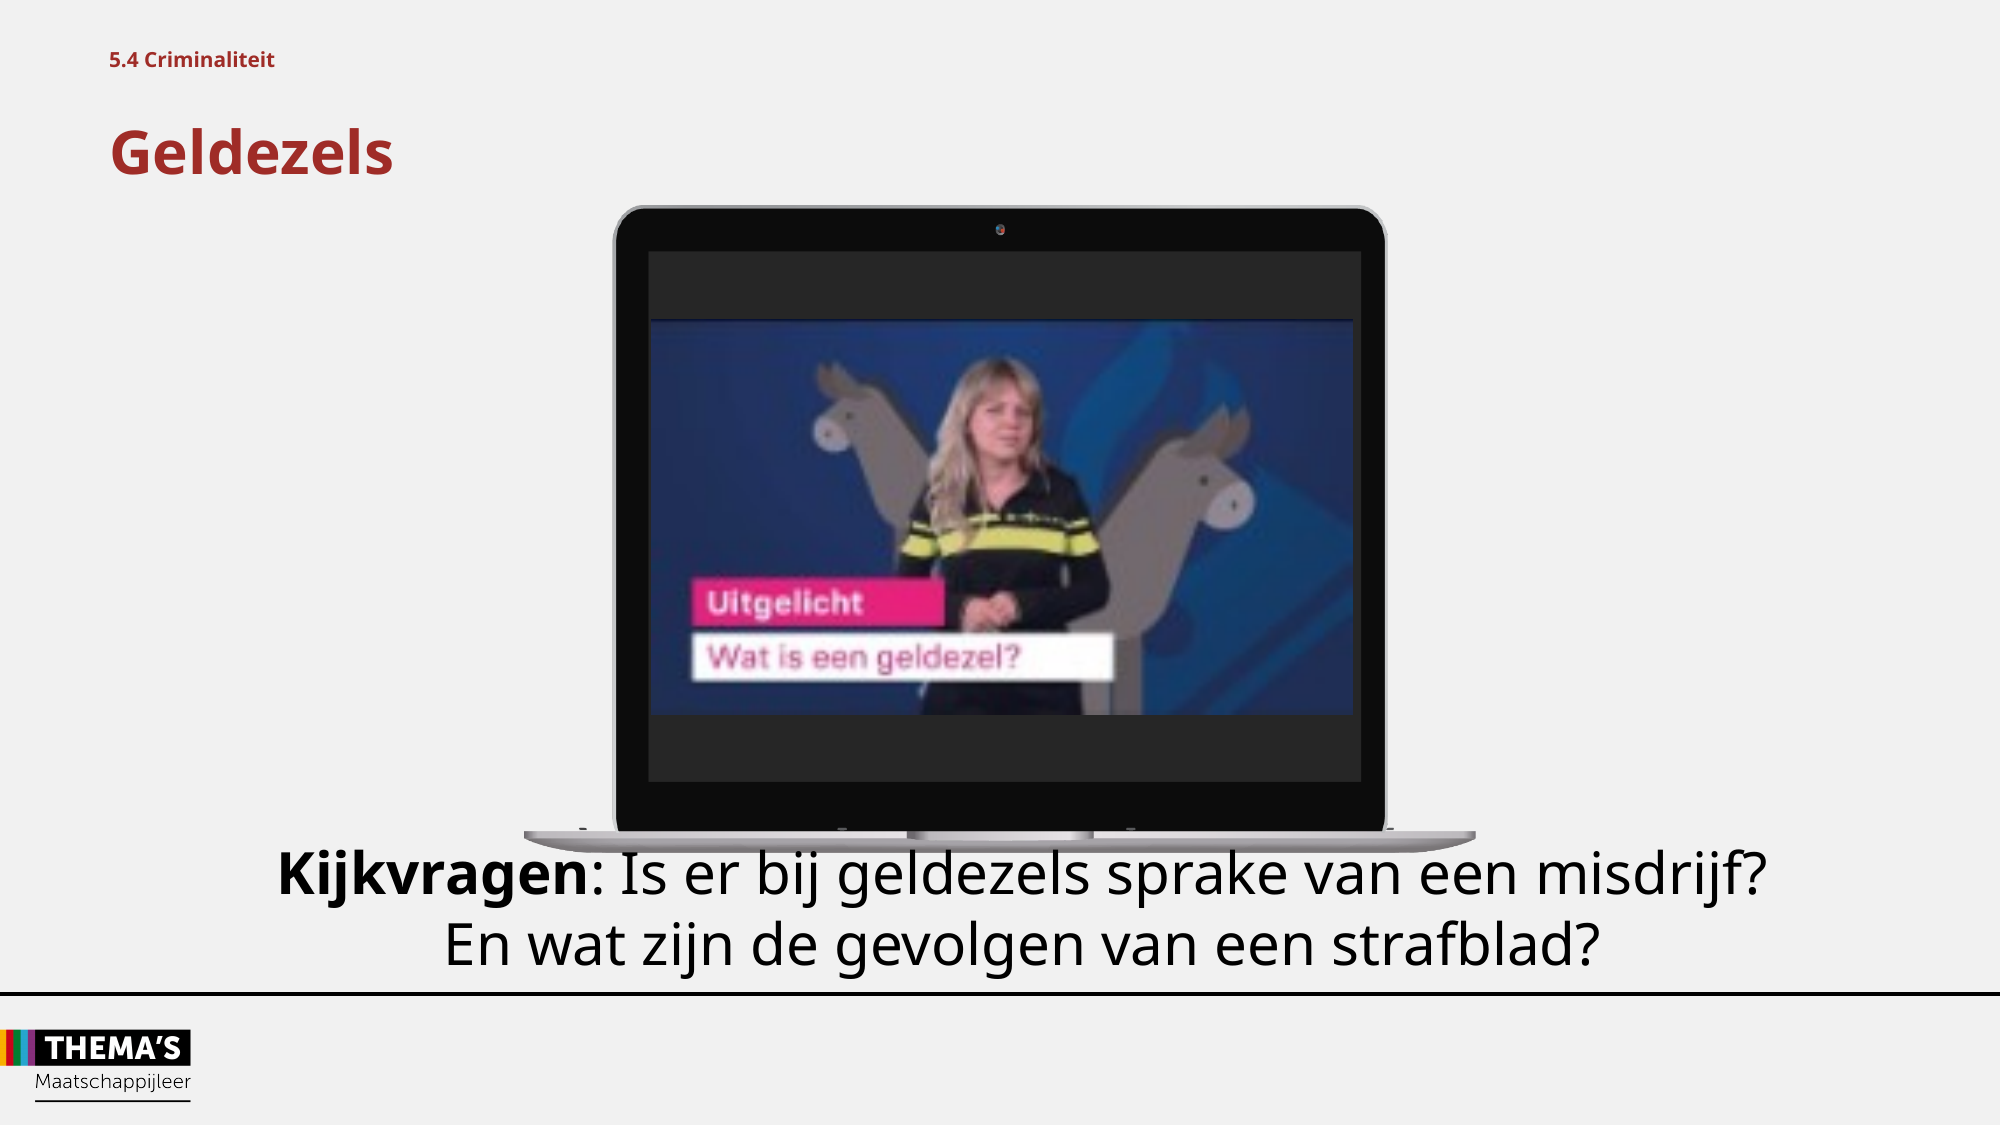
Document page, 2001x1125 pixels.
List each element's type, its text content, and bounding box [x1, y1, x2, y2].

text_box Kijkvragen: Is er bij geldezels sprake van een misdrijf? En wat zijn de gevolgen van een strafblad? [261, 829, 1783, 984]
picture [524, 205, 1476, 829]
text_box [650, 318, 1353, 716]
list Geldezels [94, 114, 1828, 205]
picture [0, 993, 203, 1125]
list 5.4 Criminaliteit [94, 33, 941, 88]
